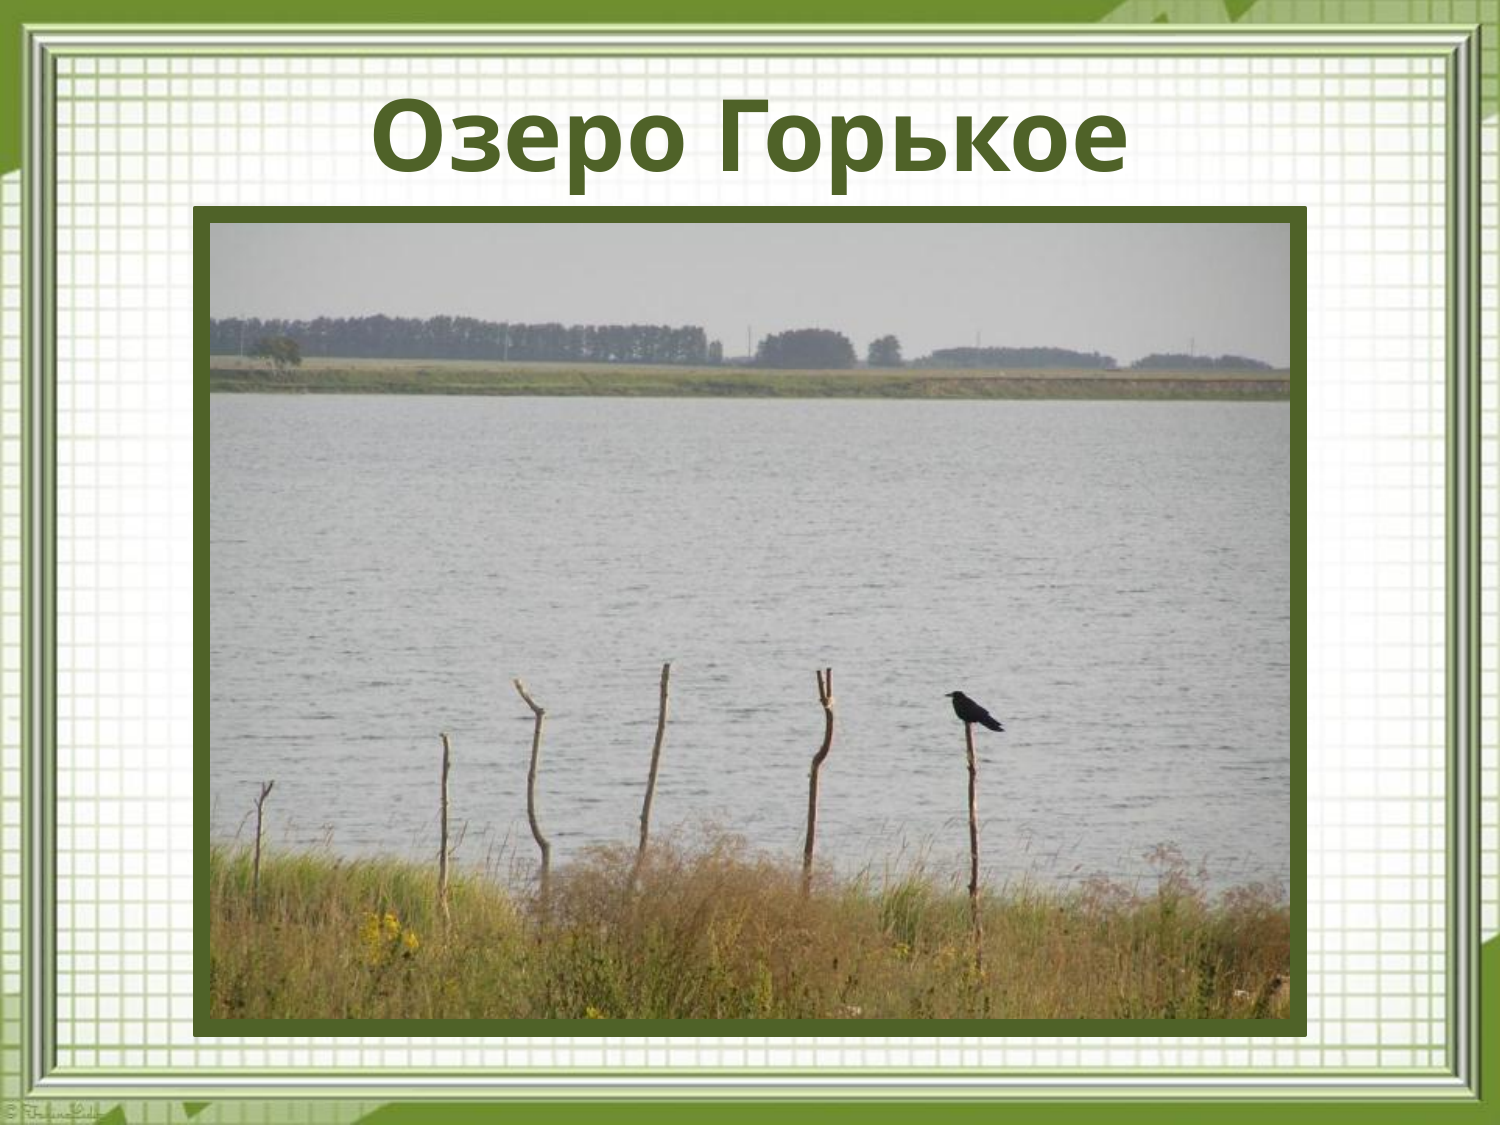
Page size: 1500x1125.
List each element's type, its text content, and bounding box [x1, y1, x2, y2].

text_box [193, 206, 1307, 1037]
picture [0, 0, 1500, 1125]
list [209, 219, 1303, 1024]
title Озеро Горькое [75, 78, 1425, 185]
